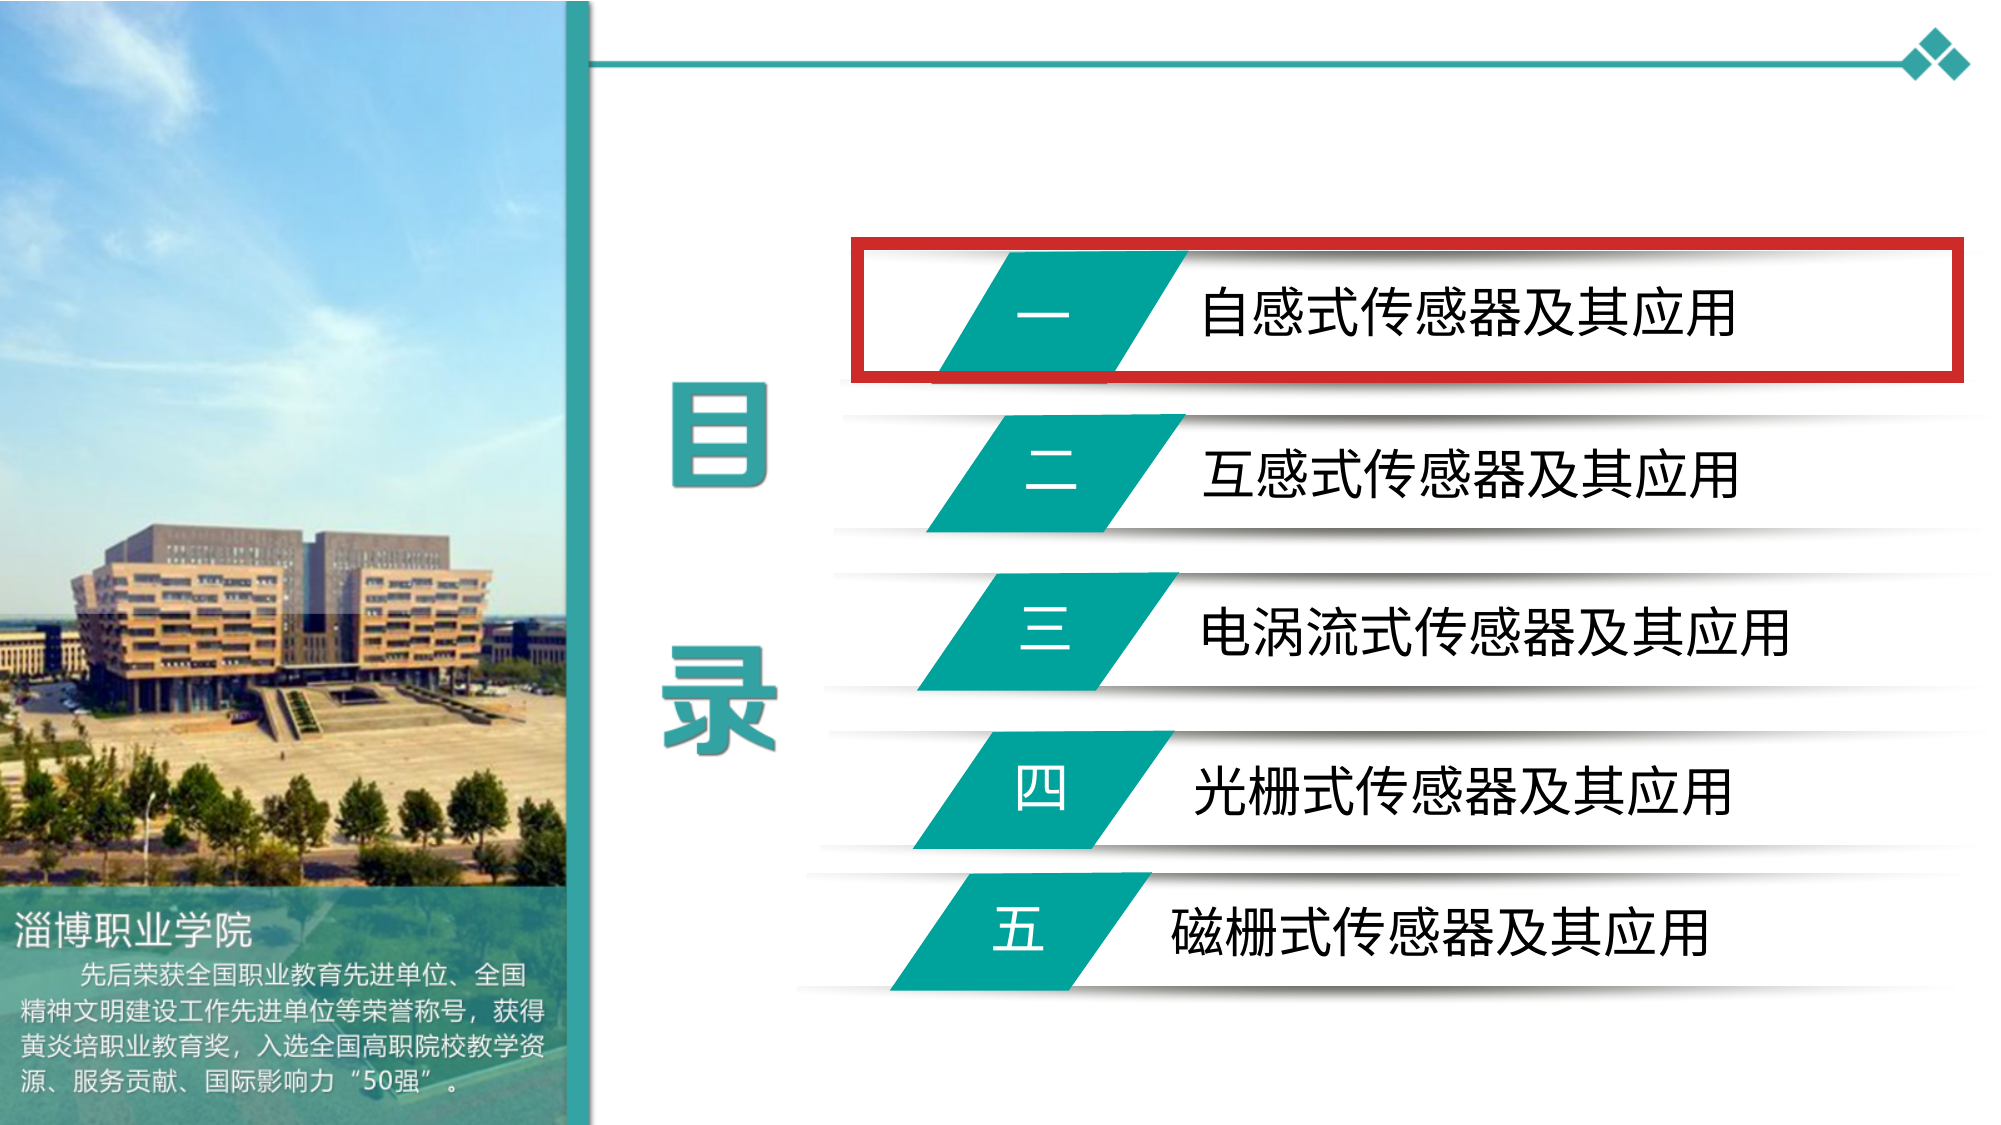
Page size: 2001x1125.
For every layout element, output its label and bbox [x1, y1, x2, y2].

picture [0, 1, 1999, 1125]
text_box [833, 414, 1992, 547]
text_box [819, 730, 1988, 863]
text_box [823, 572, 1992, 705]
text_box [796, 872, 1965, 1005]
text_box [839, 250, 1986, 400]
